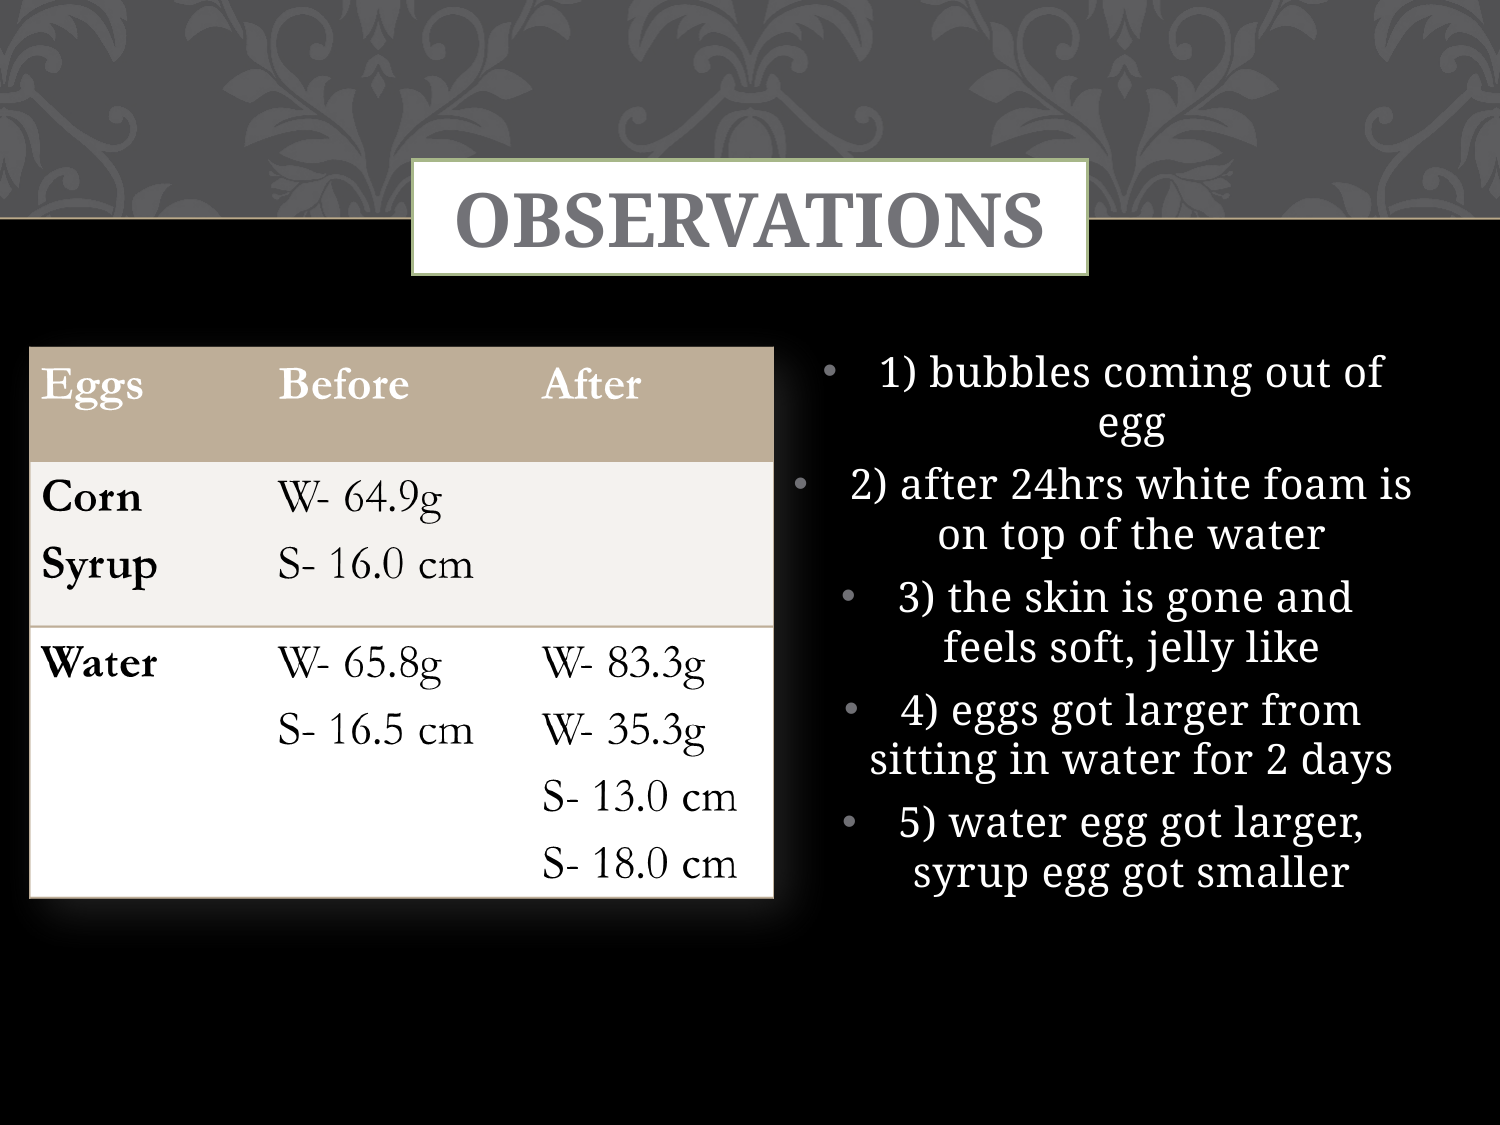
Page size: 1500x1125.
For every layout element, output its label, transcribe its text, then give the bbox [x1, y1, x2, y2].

title Observations [411, 158, 1089, 276]
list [29, 337, 774, 920]
list 1) bubbles coming out of egg 2) after 24hrs white foam is on top of the water 3) the skin is gone and feels soft, jelly like 4) eggs got larger from sitting in water for 2 days 5) water egg got larger, syrup egg got smaller [773, 338, 1434, 996]
